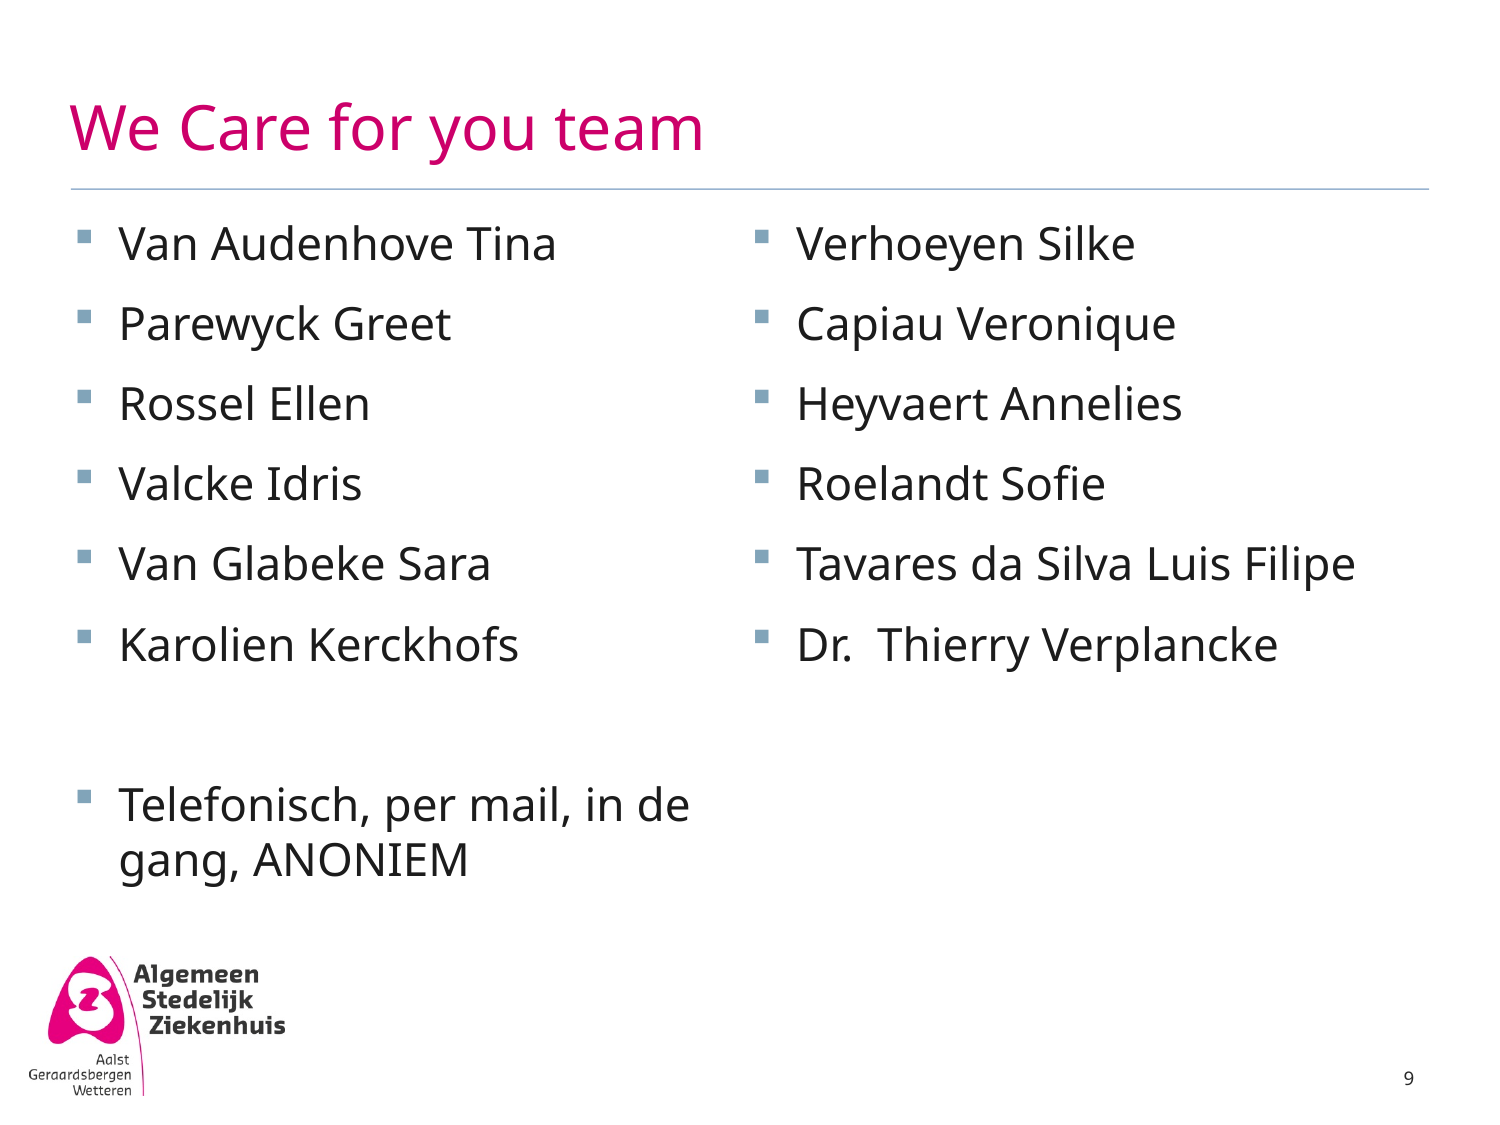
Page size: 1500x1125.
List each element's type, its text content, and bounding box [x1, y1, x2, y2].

list Verhoeyen Silke Capiau Veronique Heyvaert Annelies Roelandt Sofie Tavares da Silva Luis Filipe Dr. Thierry Verplancke [751, 214, 1396, 918]
slide_number 9 [1079, 1059, 1430, 1098]
list Van Audenhove Tina Parewyck Greet Rossel Ellen Valcke Idris Van Glabeke Sara Karolien Kerckhofs Telefonisch, per mail, in de gang, ANONIEM [73, 214, 718, 973]
title We Care for you team [69, 5, 1423, 164]
picture [29, 956, 285, 1096]
